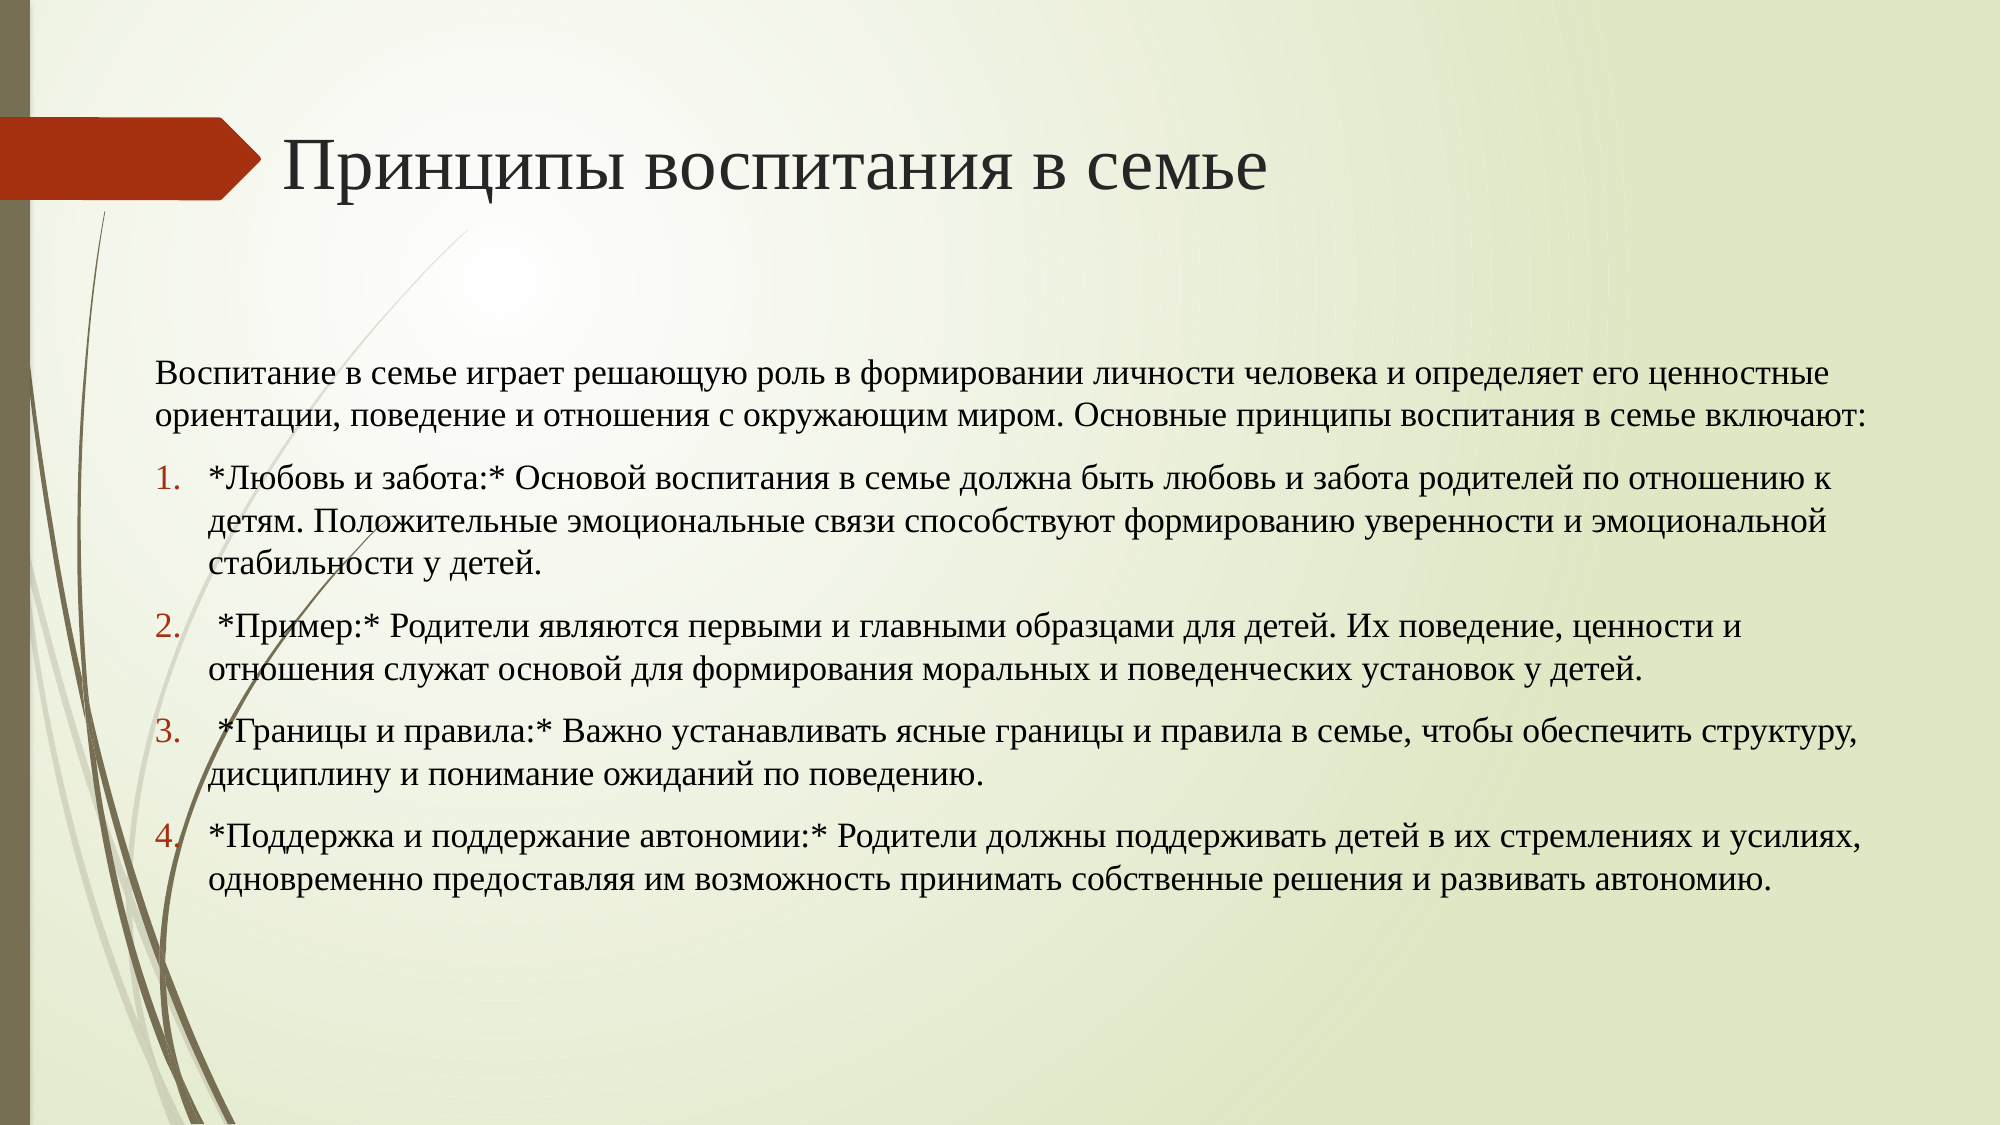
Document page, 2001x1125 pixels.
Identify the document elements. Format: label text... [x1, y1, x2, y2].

title Принципы воспитания в семье [267, 106, 1509, 259]
list Воспитание в семье играет решающую роль в формировании личности человека и определяет его ценностные ориентации, поведение и отношения с окружающим миром. Основные принципы воспитания в семье включают: *Любовь и забота:* Основой воспитания в семье должна быть любовь и забота родителей по отношению к детям. Положительные эмоциональные связи способствуют формированию уверенности и эмоциональной стабильности у детей. *Пример:* Родители являются первыми и главными образцами для детей. Их поведение, ценности и отношения служат основой для формирования моральных и поведенческих установок у детей. *Границы и правила:* Важно устанавливать ясные границы и правила в семье, чтобы обеспечить структуру, дисциплину и понимание ожиданий по поведению. *Поддержка и поддержание автономии:* Родители должны поддерживать детей в их стремлениях и усилиях, одновременно предоставляя им возможность принимать собственные решения и развивать автономию. [139, 341, 1888, 970]
